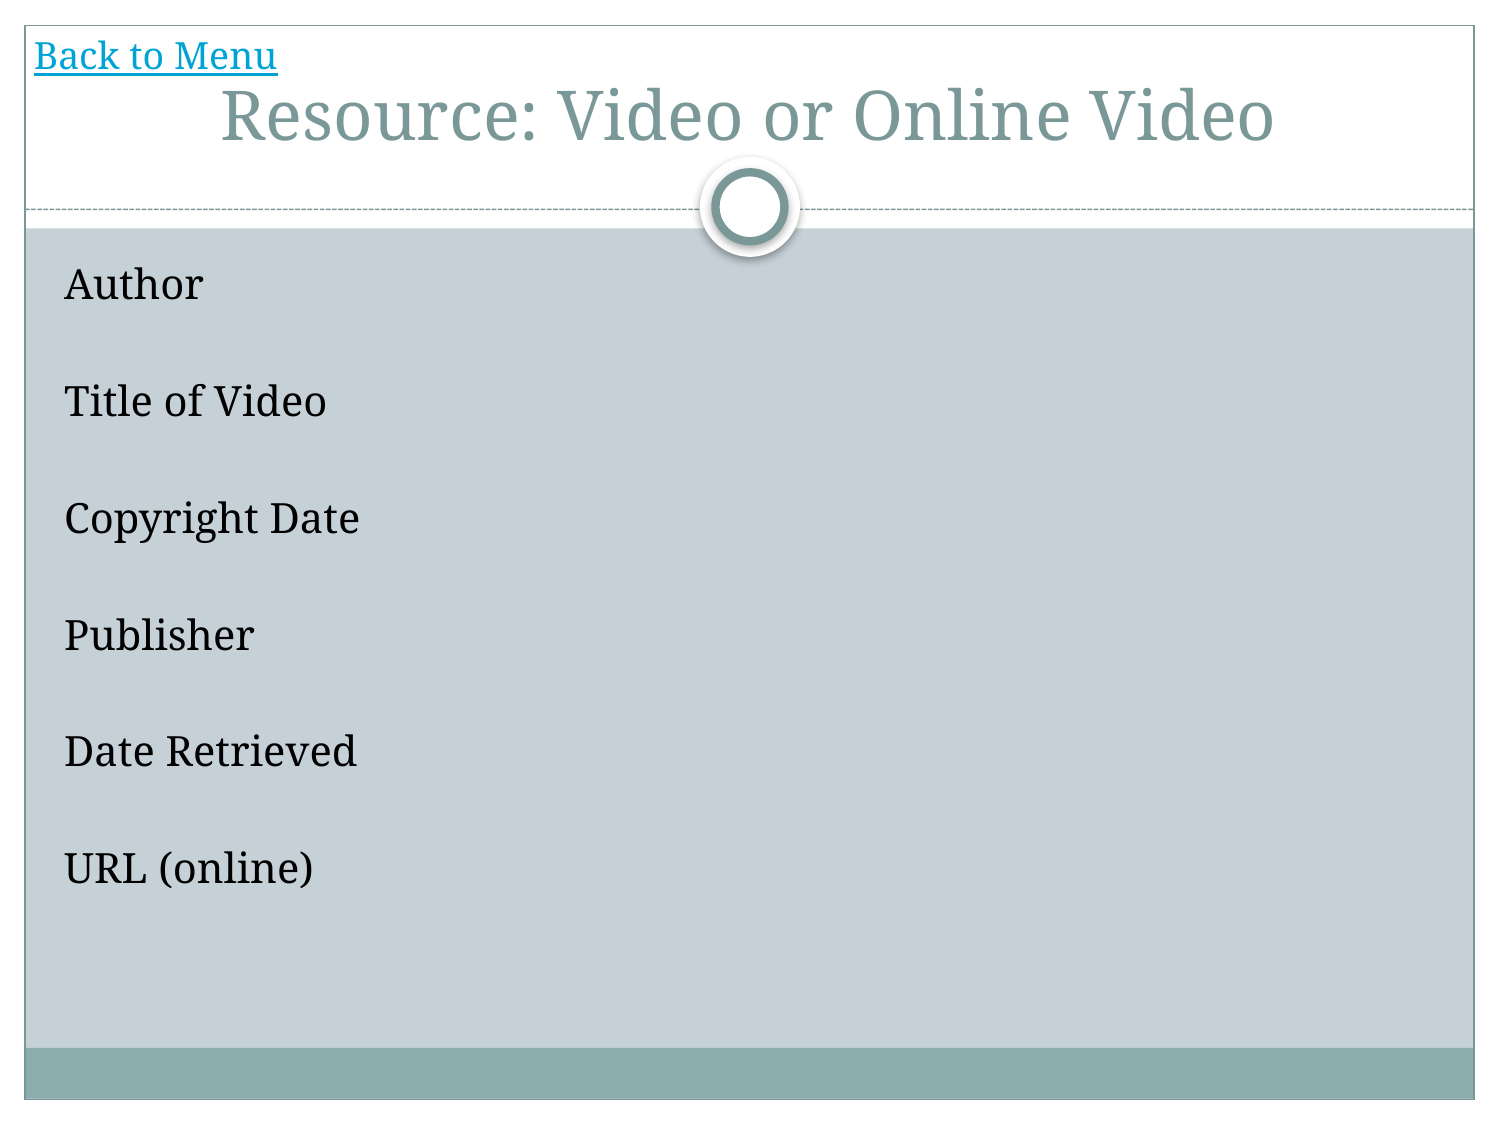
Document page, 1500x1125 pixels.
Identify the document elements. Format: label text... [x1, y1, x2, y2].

list Author Title of Video Copyright Date Publisher Date Retrieved URL (online) [49, 250, 1445, 1001]
text_box Back to Menu [19, 24, 293, 91]
title Resource: Video or Online Video [49, 37, 1450, 162]
